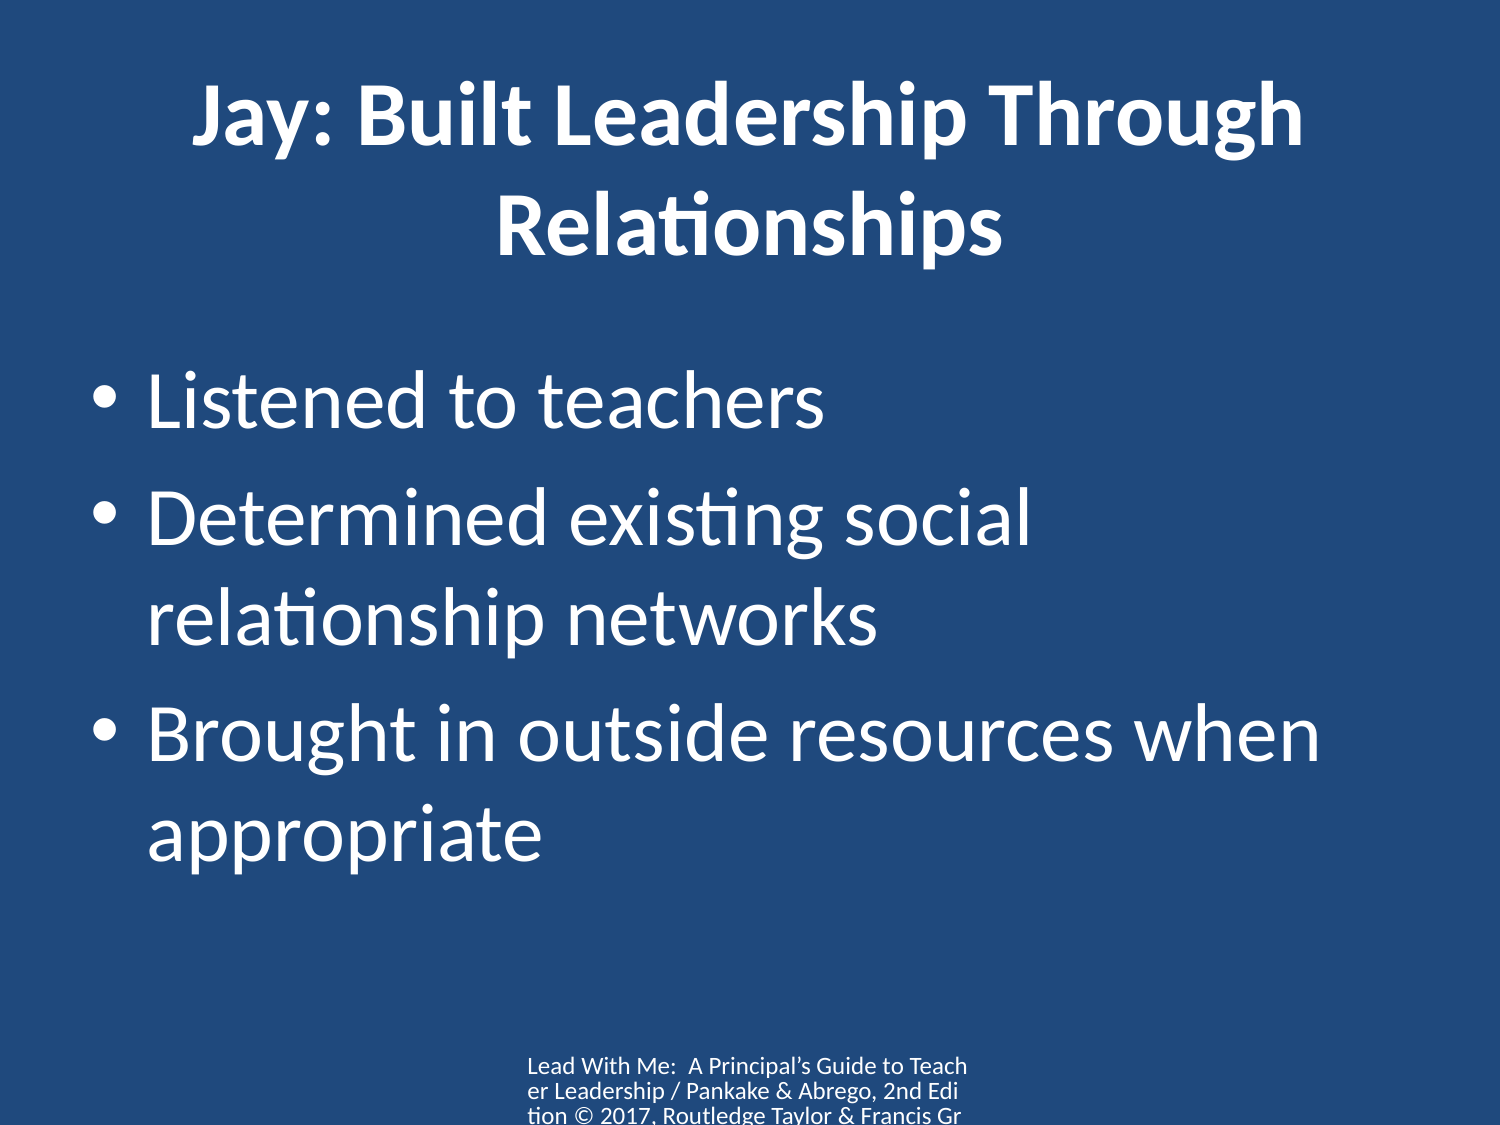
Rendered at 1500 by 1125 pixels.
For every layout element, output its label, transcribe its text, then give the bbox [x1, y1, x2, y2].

title Jay: Built Leadership Through Relationships [75, 69, 1425, 258]
footer Lead With Me: A Principal’s Guide to Teacher Leadership / Pankake & Abrego, 2nd Edition © 2017, Routledge Taylor & Francis Group [512, 1034, 988, 1095]
list Listened to teachers Determined existing social relationship networks Brought in outside resources when appropriate [75, 338, 1425, 1022]
